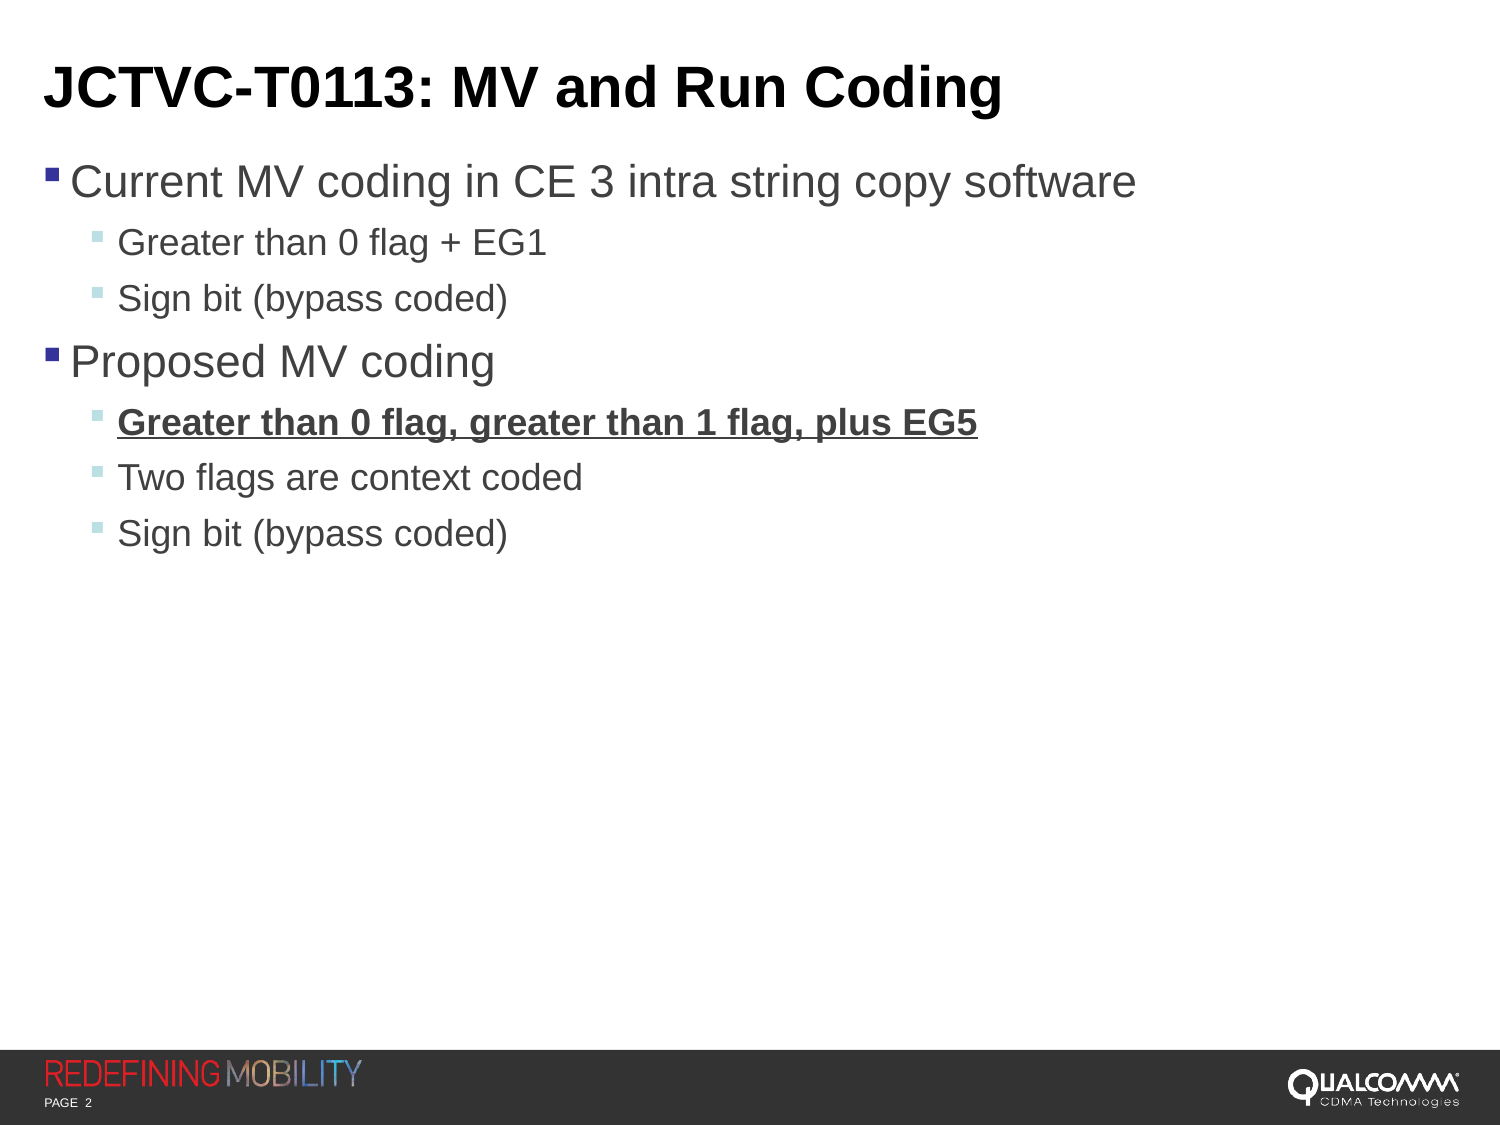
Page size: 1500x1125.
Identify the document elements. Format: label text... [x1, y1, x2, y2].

title JCTVC-T0113: MV and Run Coding [28, 44, 1462, 138]
picture [30, 1048, 372, 1099]
list Current MV coding in CE 3 intra string copy software Greater than 0 flag + EG1 Sign bit (bypass coded) Proposed MV coding Greater than 0 flag, greater than 1 flag, plus EG5 Two flags are context coded Sign bit (bypass coded) [26, 148, 1457, 1021]
picture [1278, 1058, 1478, 1114]
